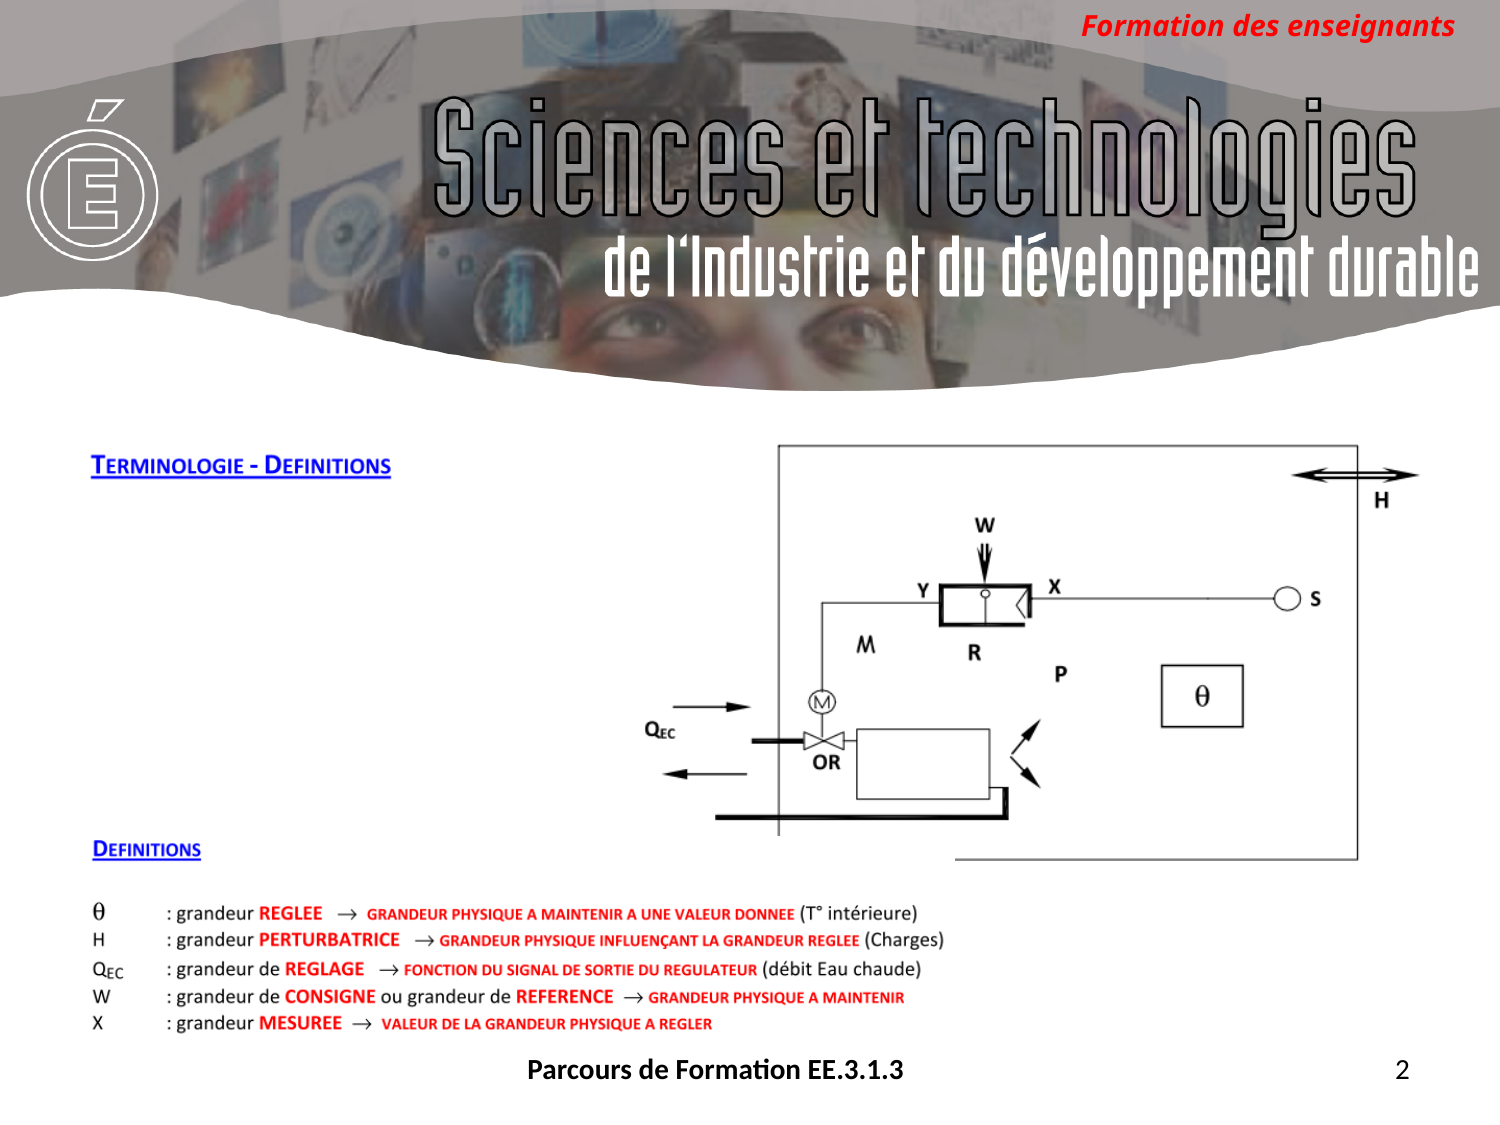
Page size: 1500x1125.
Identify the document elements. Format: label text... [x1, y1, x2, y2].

picture [76, 444, 471, 492]
picture [76, 412, 1452, 1043]
footer Parcours de Formation EE.3.1.3 [512, 1042, 1075, 1103]
slide_number 2 [1075, 1042, 1425, 1103]
picture [0, 0, 1500, 400]
